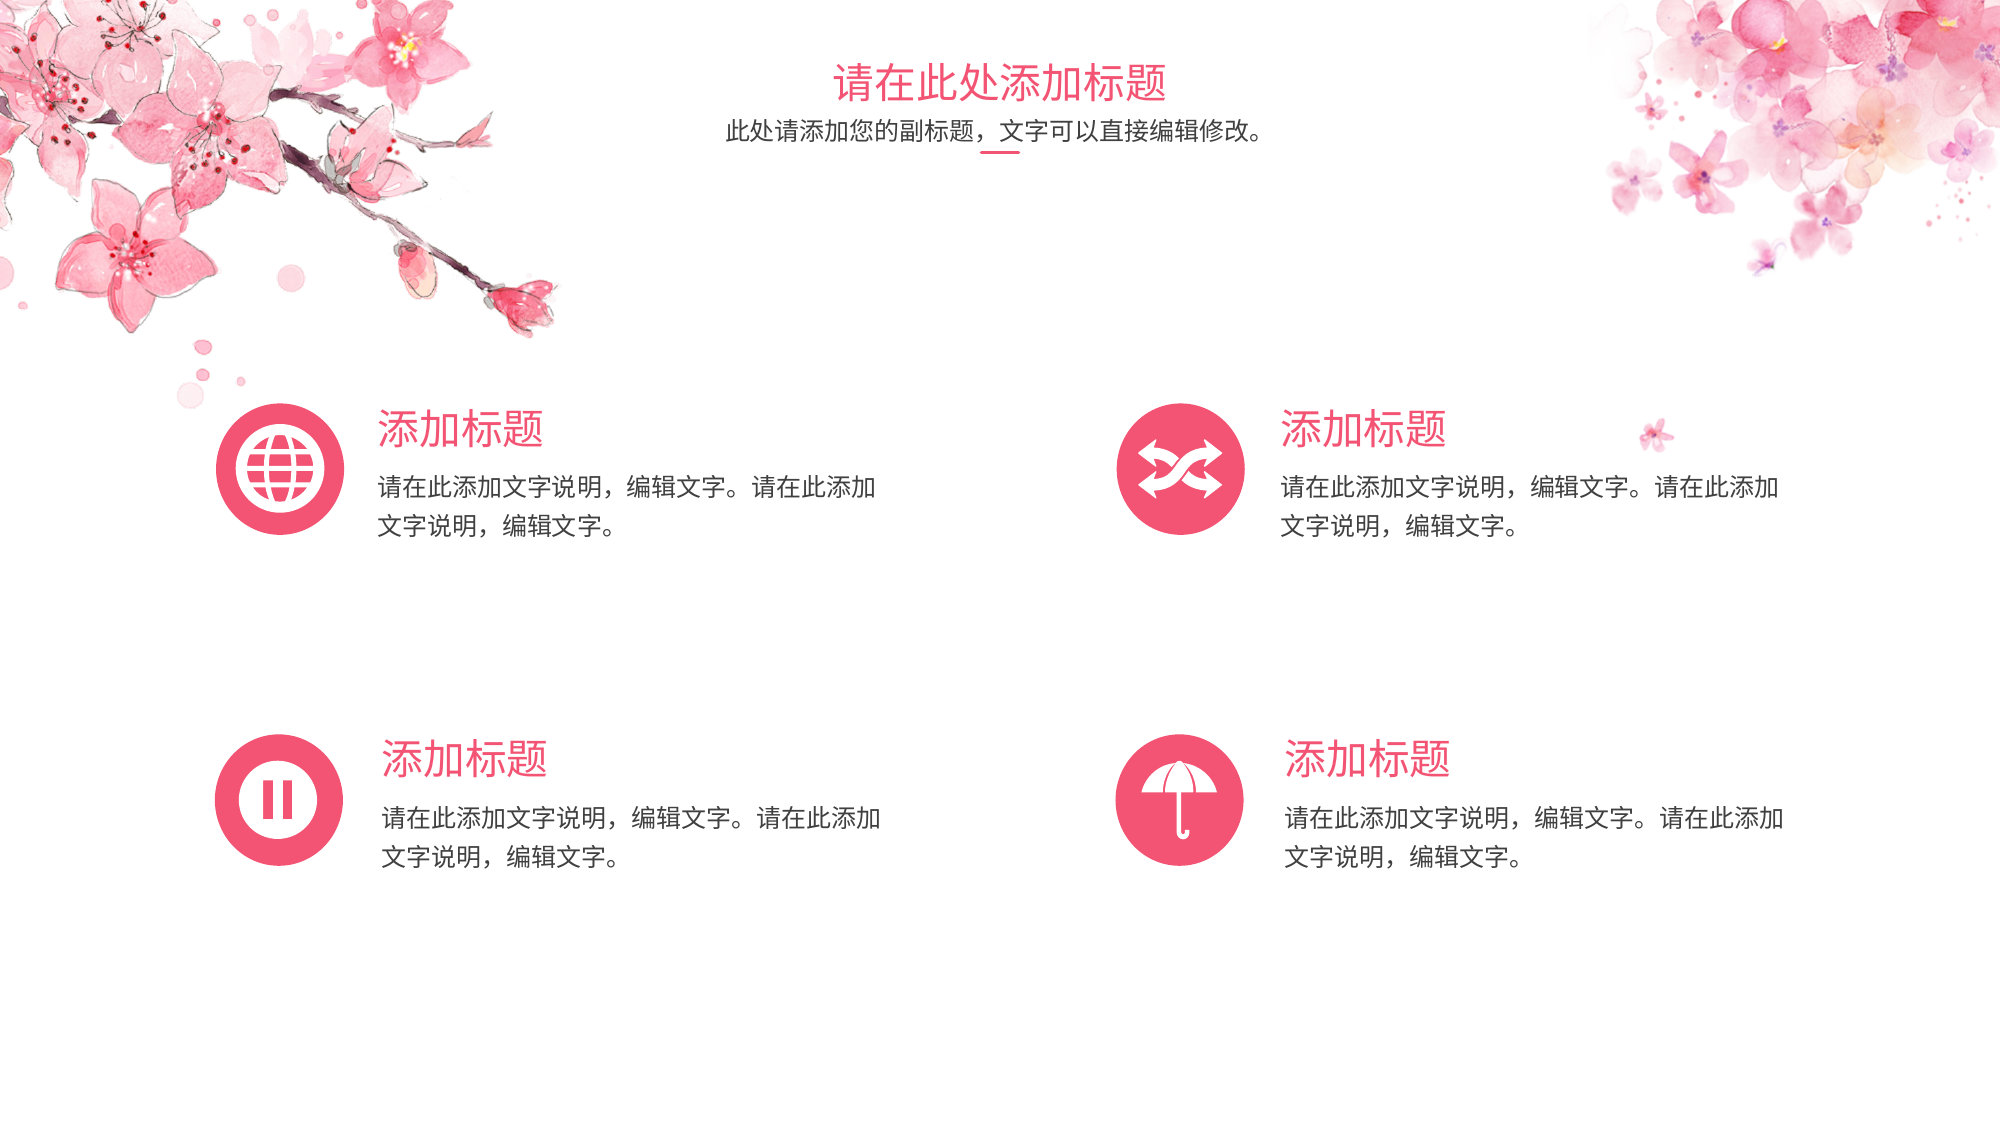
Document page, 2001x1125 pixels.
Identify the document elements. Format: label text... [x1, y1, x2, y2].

text_box [213, 733, 344, 867]
text_box 添加标题 [1269, 725, 1478, 785]
picture [1571, 0, 2000, 459]
text_box 请在此添加文字说明，编辑文字。请在此添加文字说明，编辑文字。 [362, 455, 912, 549]
text_box 请在此处添加标题 [818, 49, 1182, 98]
text_box 请在此添加文字说明，编辑文字。请在此添加文字说明，编辑文字。 [1269, 785, 1819, 879]
text_box 请在此添加文字说明，编辑文字。请在此添加文字说明，编辑文字。 [366, 785, 916, 879]
text_box [1114, 733, 1245, 867]
text_box [235, 424, 325, 513]
text_box 请在此添加文字说明，编辑文字。请在此添加文字说明，编辑文字。 [1265, 455, 1815, 549]
text_box 此处请添加您的副标题，文字可以直接编辑修改。 [679, 98, 1323, 153]
text_box [1141, 760, 1217, 840]
text_box 添加标题 [362, 411, 570, 455]
text_box [238, 760, 318, 839]
text_box 添加标题 [366, 725, 575, 785]
text_box 添加标题 [1265, 395, 1473, 455]
text_box [214, 411, 346, 536]
picture [0, 0, 679, 411]
text_box [1115, 402, 1246, 536]
text_box [1138, 439, 1223, 499]
